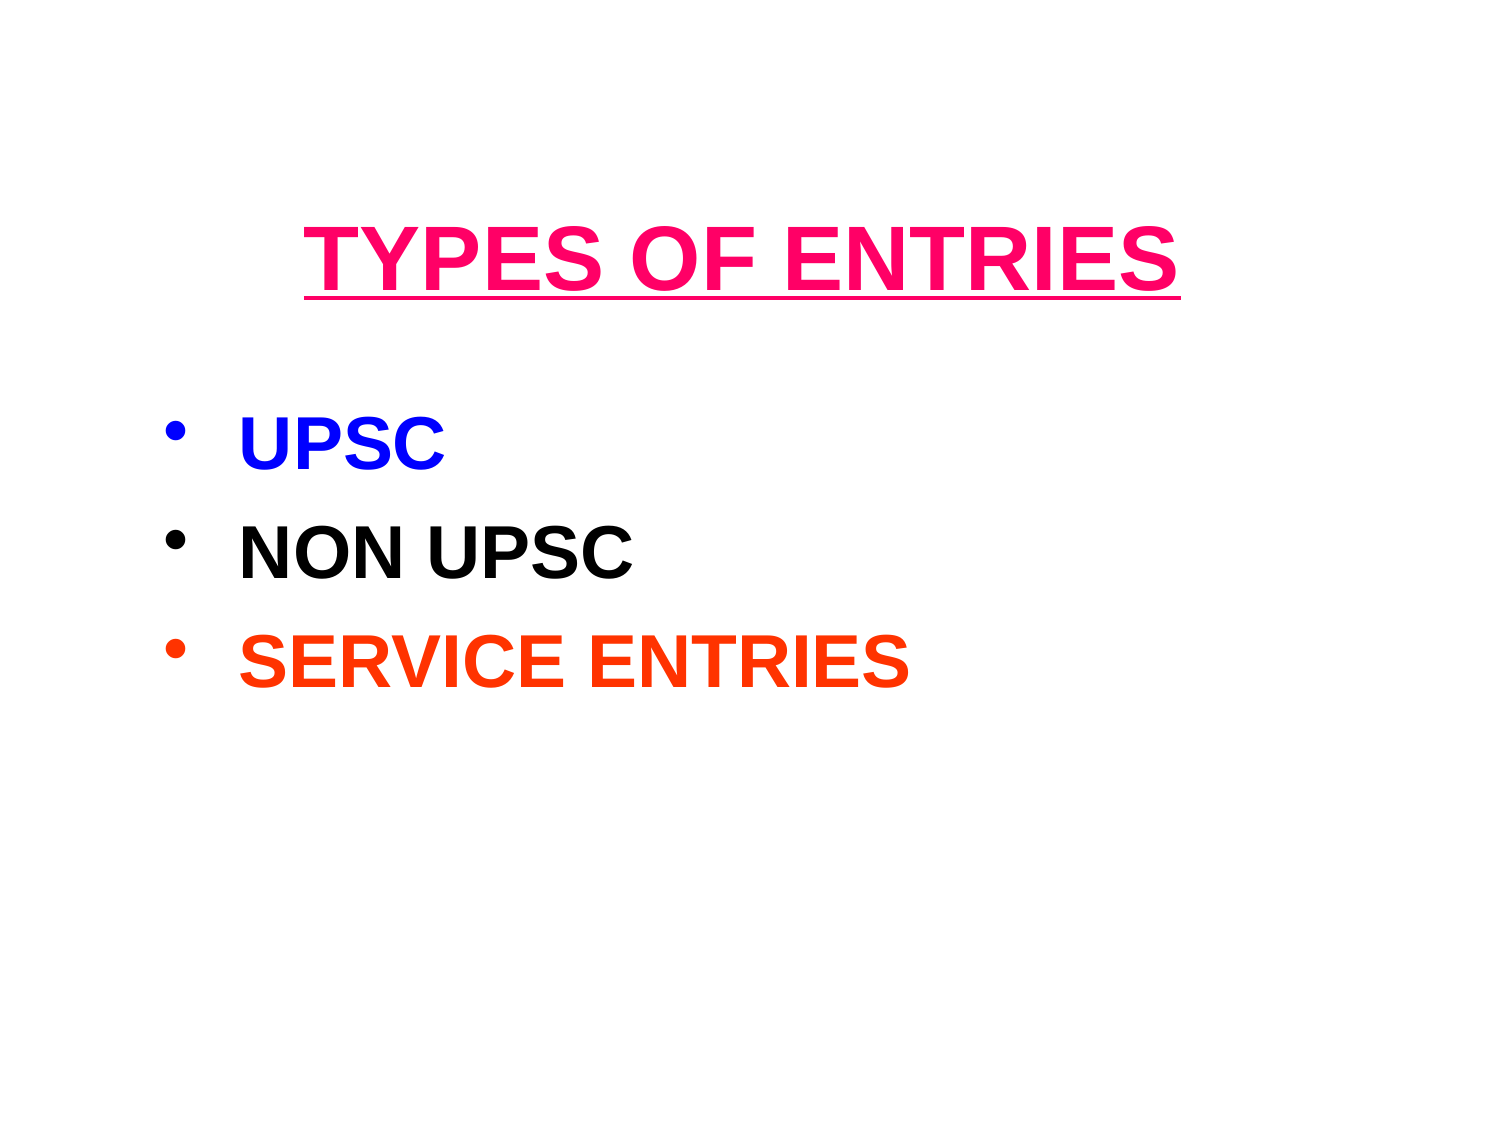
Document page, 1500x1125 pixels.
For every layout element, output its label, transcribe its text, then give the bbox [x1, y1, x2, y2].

text_box TYPES OF ENTRIES [24, 191, 1460, 317]
text_box UPSC NON UPSC SERVICE ENTRIES [37, 387, 1500, 823]
